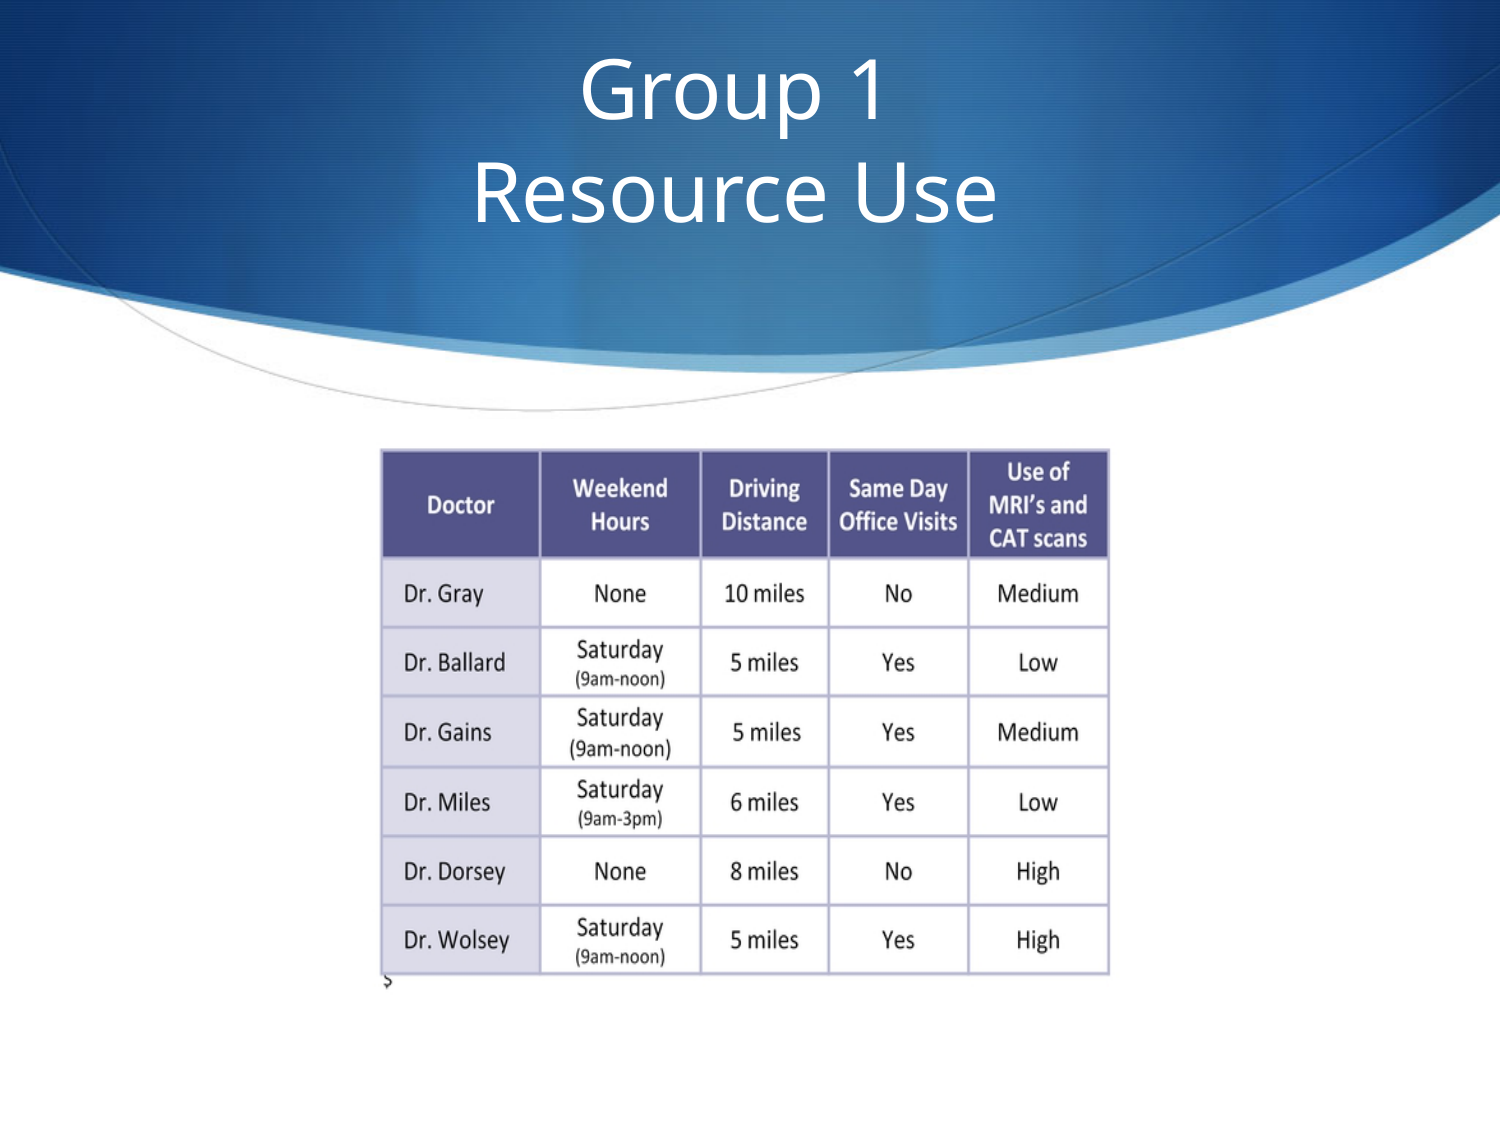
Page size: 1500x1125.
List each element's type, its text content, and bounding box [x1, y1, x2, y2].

title Group 1 Resource Use [37, 37, 1433, 225]
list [120, 419, 1379, 1040]
picture [0, 0, 1500, 1125]
